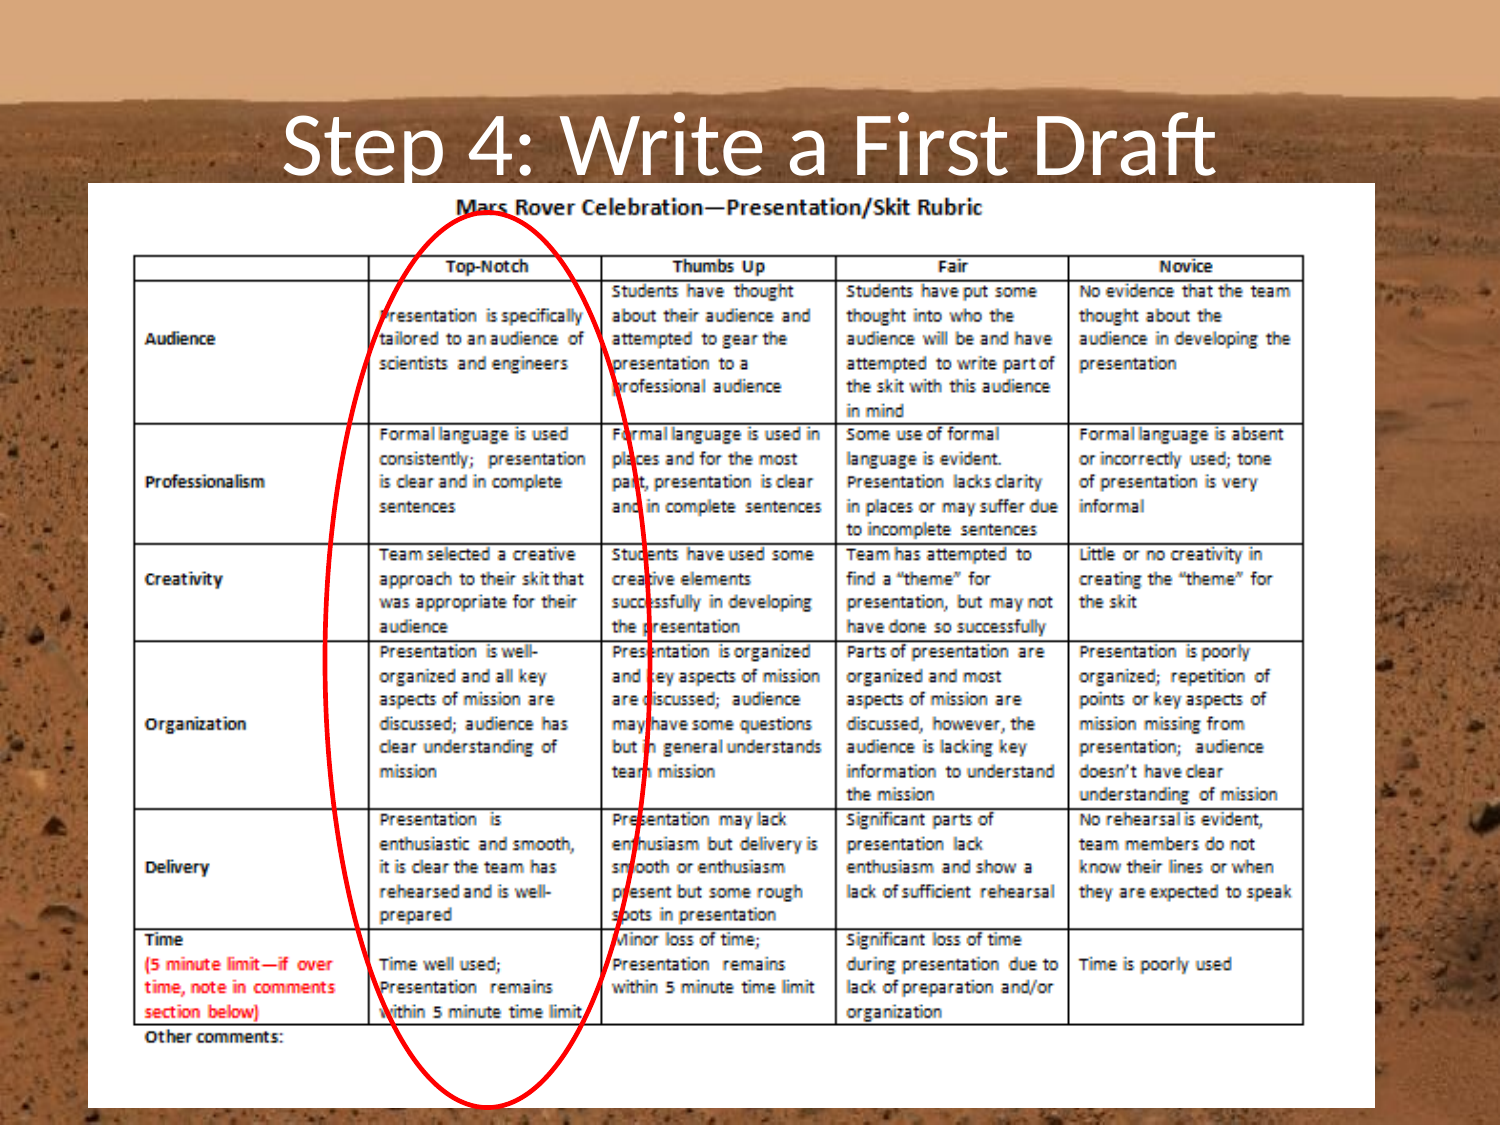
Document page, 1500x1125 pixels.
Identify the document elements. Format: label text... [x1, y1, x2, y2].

picture [0, 0, 1500, 1125]
title Step 4: Write a First Draft [75, 45, 1425, 233]
